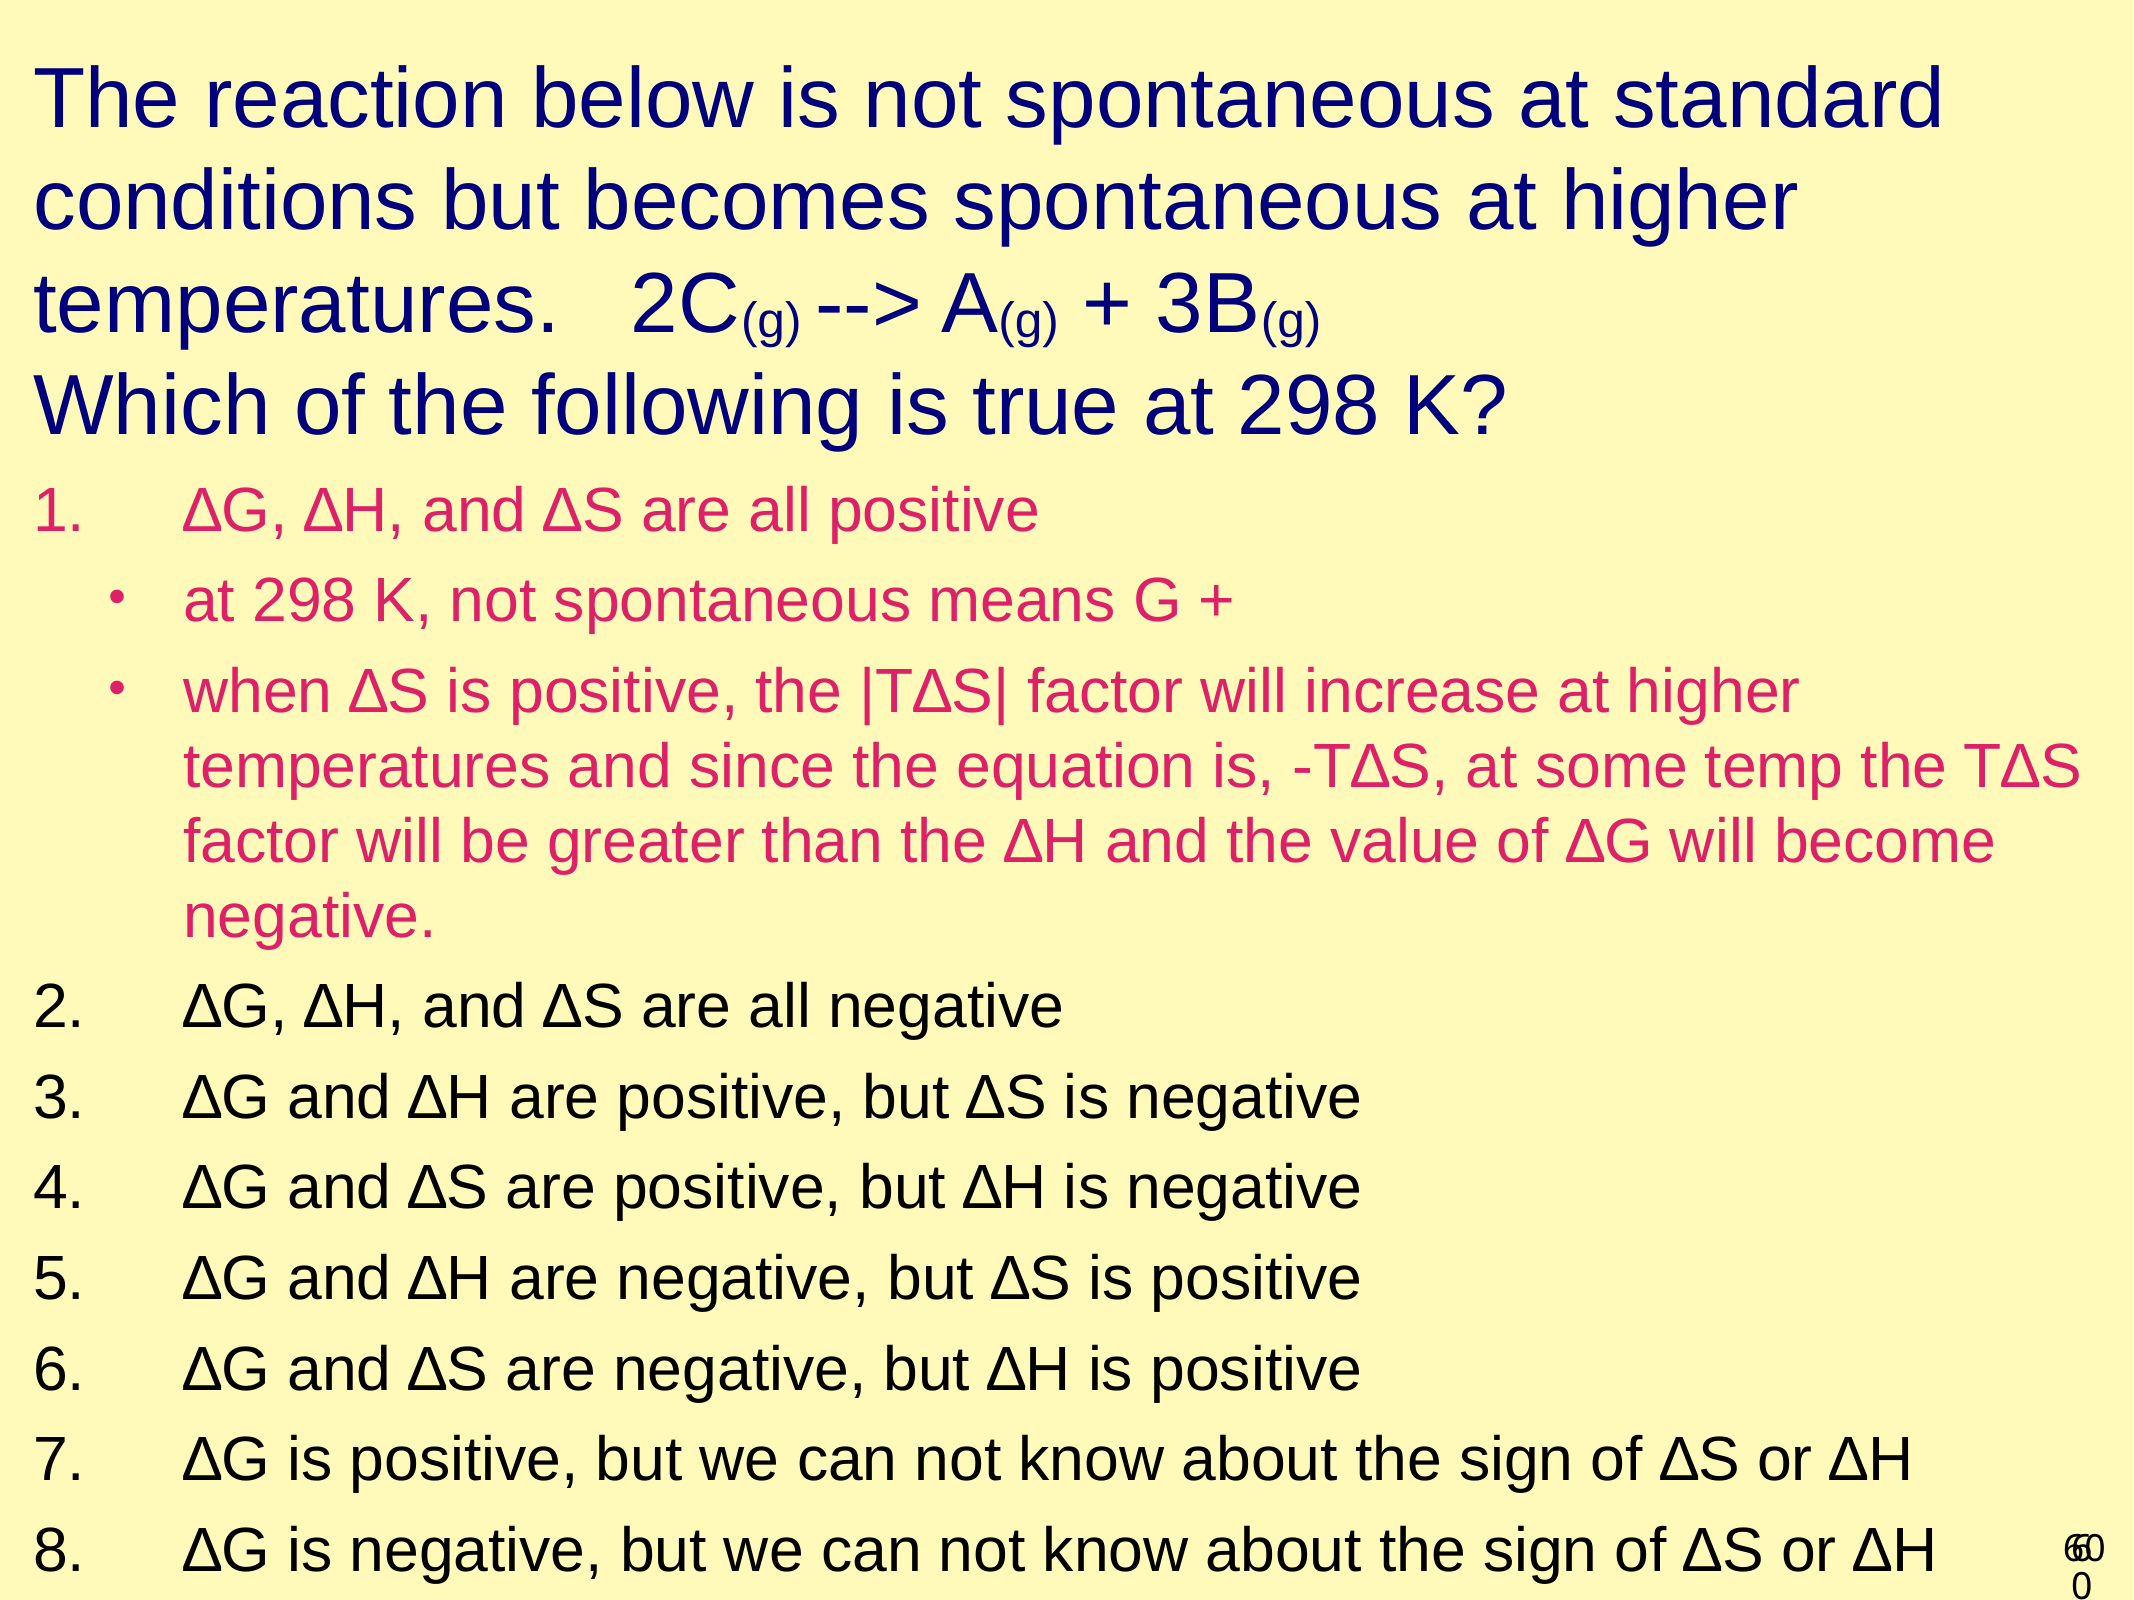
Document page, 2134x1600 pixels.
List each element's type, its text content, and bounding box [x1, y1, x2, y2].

title The reaction below is not spontaneous at standard conditions but becomes spontaneous at higher temperatures. 2C(g) --> A(g) + 3B(g) Which of the following is true at 298 K? [32, 41, 2116, 449]
text_box 60 [2056, 1516, 2113, 1578]
list ∆G, ∆H, and ∆S are all positive at 298 K, not spontaneous means G + when ∆S is positive, the |T∆S| factor will increase at higher temperatures and since the equation is, -T∆S, at some temp the T∆S factor will be greater than the ∆H and the value of ∆G will become negative. ∆G, ∆H, and ∆S are all negative ∆G and ∆H are positive, but ∆S is negative ∆G and ∆S are positive, but ∆H is negative ∆G and ∆H are negative, but ∆S is positive ∆G and ∆S are negative, but ∆H is positive ∆G is positive, but we can not know about the sign of ∆S or ∆H ∆G is negative, but we can not know about the sign of ∆S or ∆H [32, 468, 2116, 1578]
